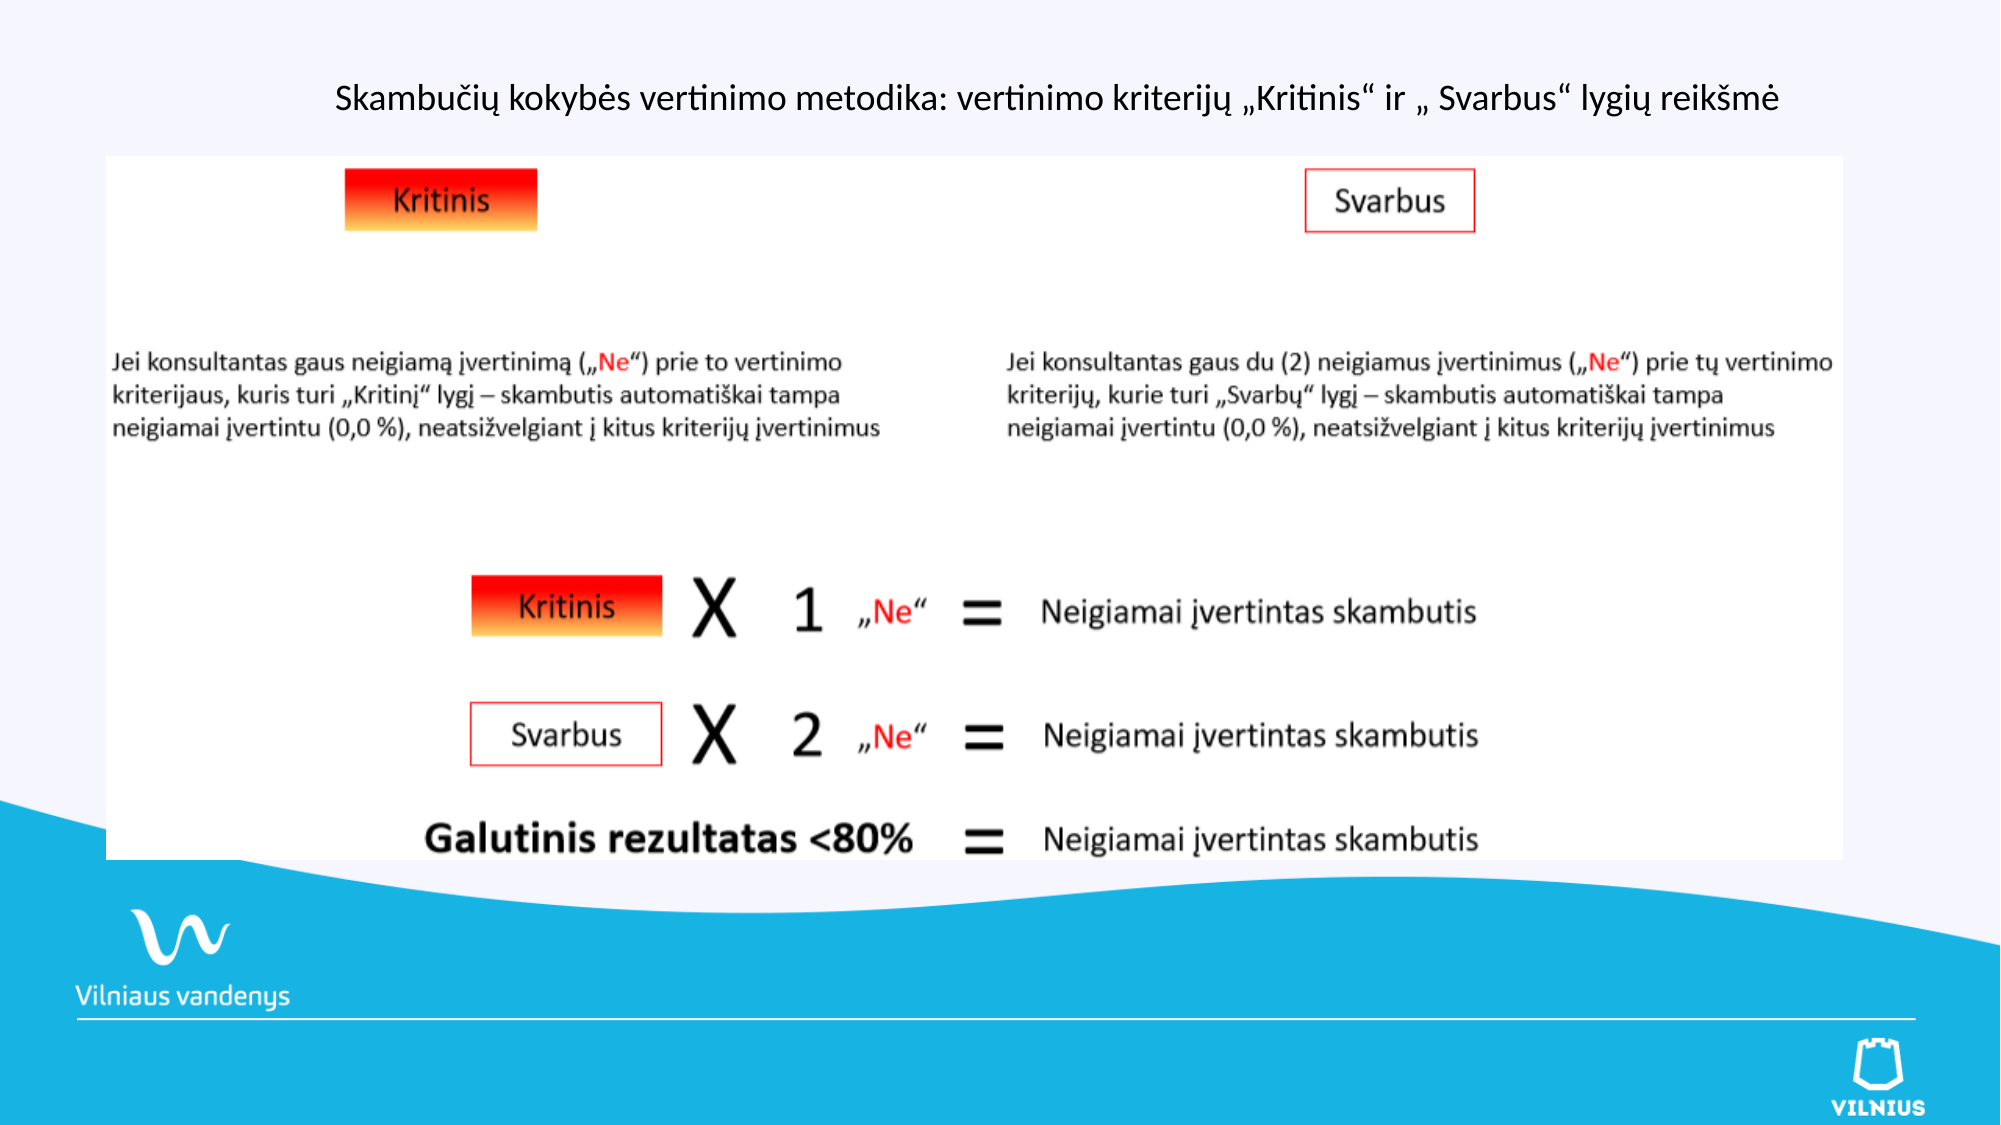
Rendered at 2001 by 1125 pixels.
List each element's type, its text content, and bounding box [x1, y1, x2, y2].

picture [0, 156, 2000, 1125]
text_box Skambučių kokybės vertinimo metodika: vertinimo kriterijų „Kritinis“ ir „ Svarbus“ lygių reikšmė [320, 65, 1843, 126]
